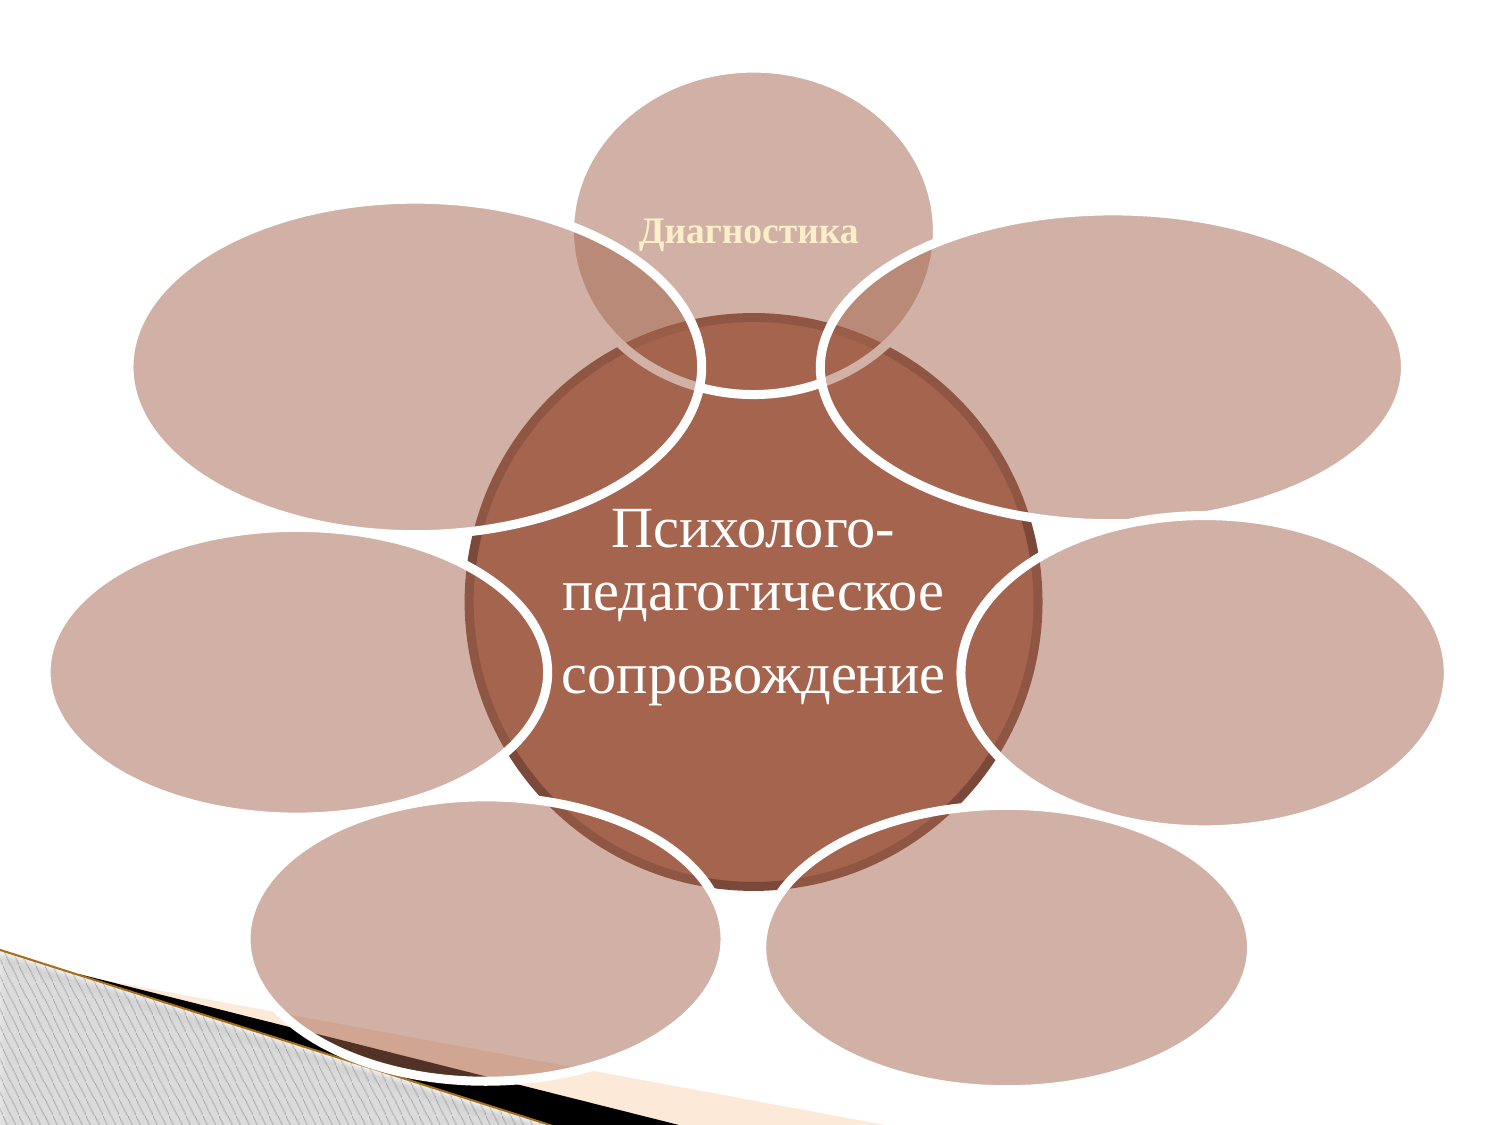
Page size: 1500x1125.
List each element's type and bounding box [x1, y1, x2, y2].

text_box [0, 81, 1500, 1091]
